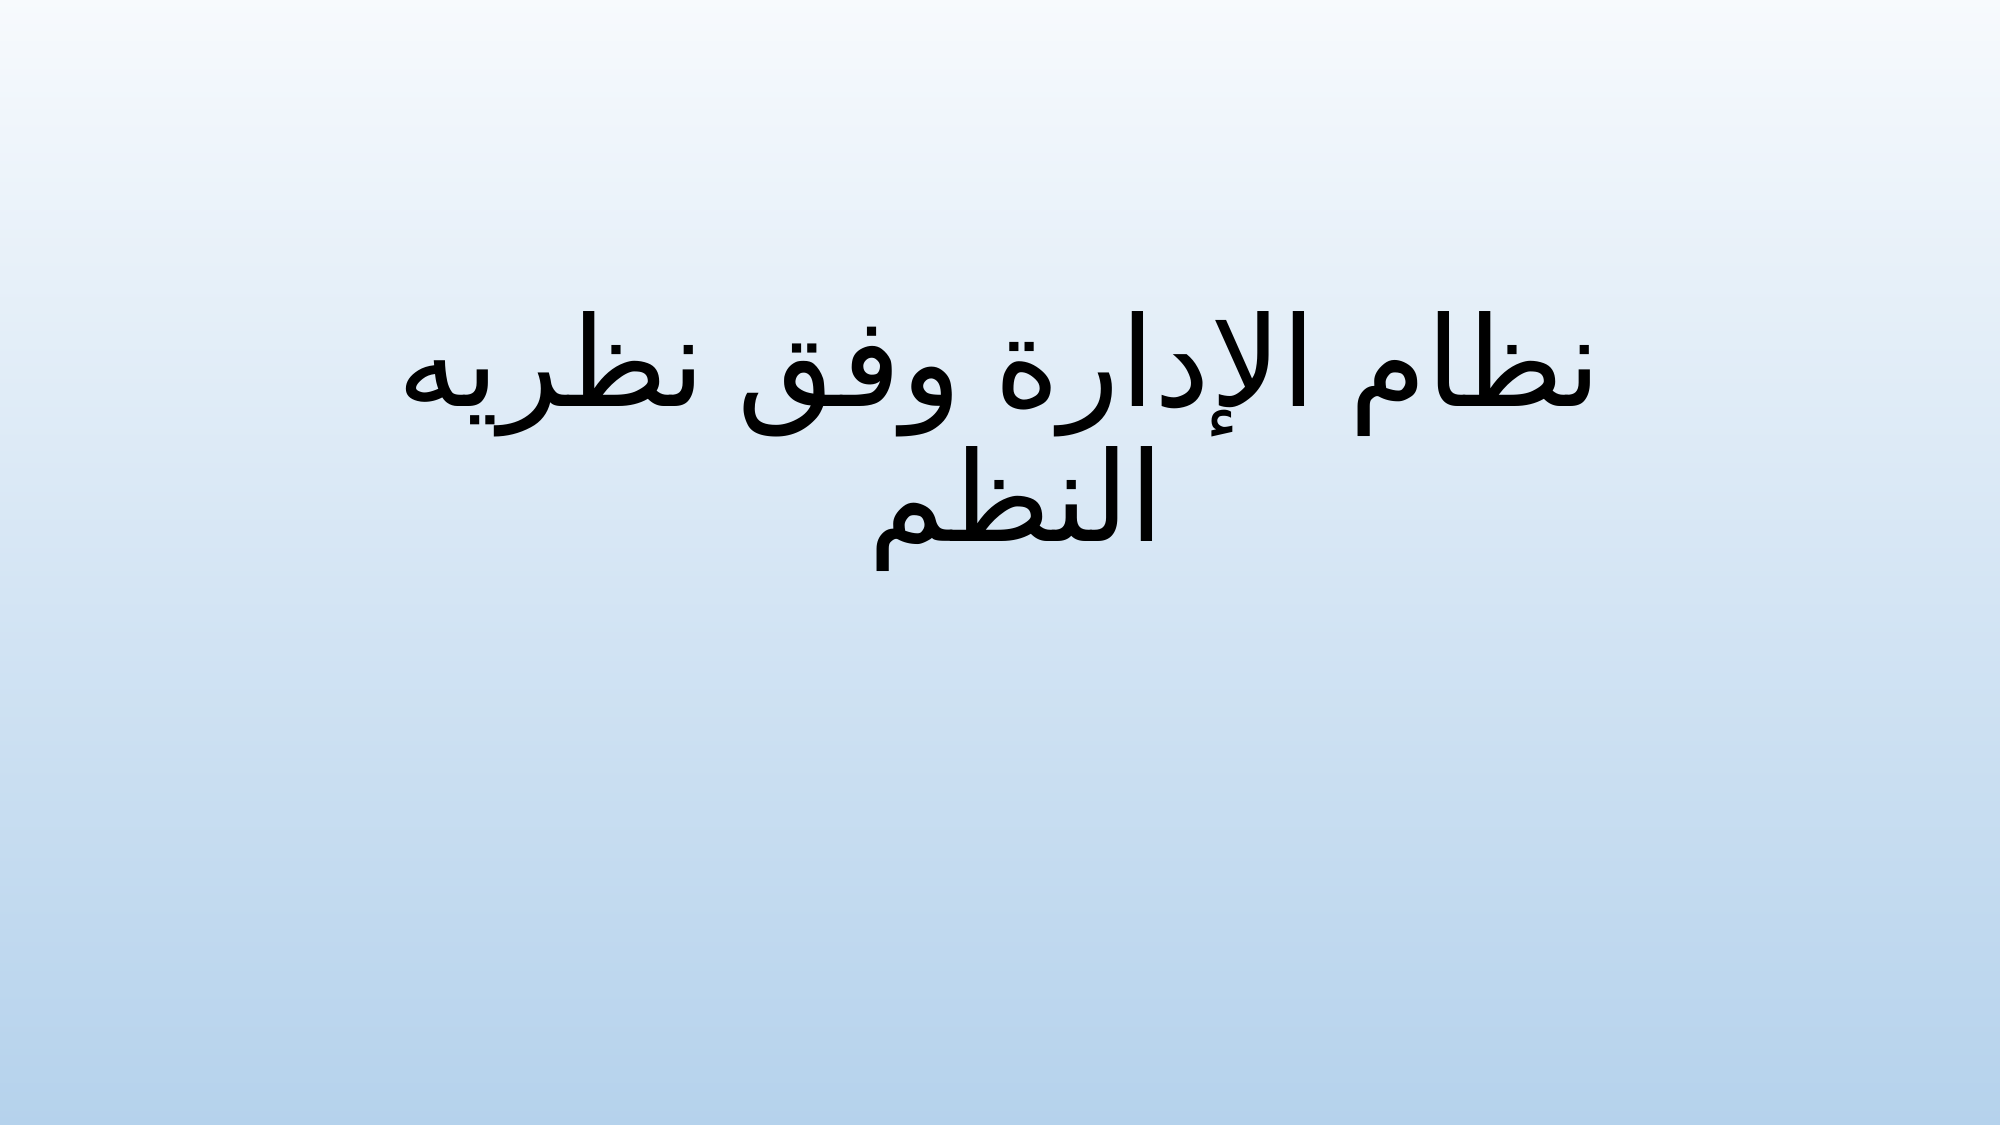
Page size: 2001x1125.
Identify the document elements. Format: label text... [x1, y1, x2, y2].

title نظام الإدارة وفق نظريه النظم [249, 184, 1750, 576]
